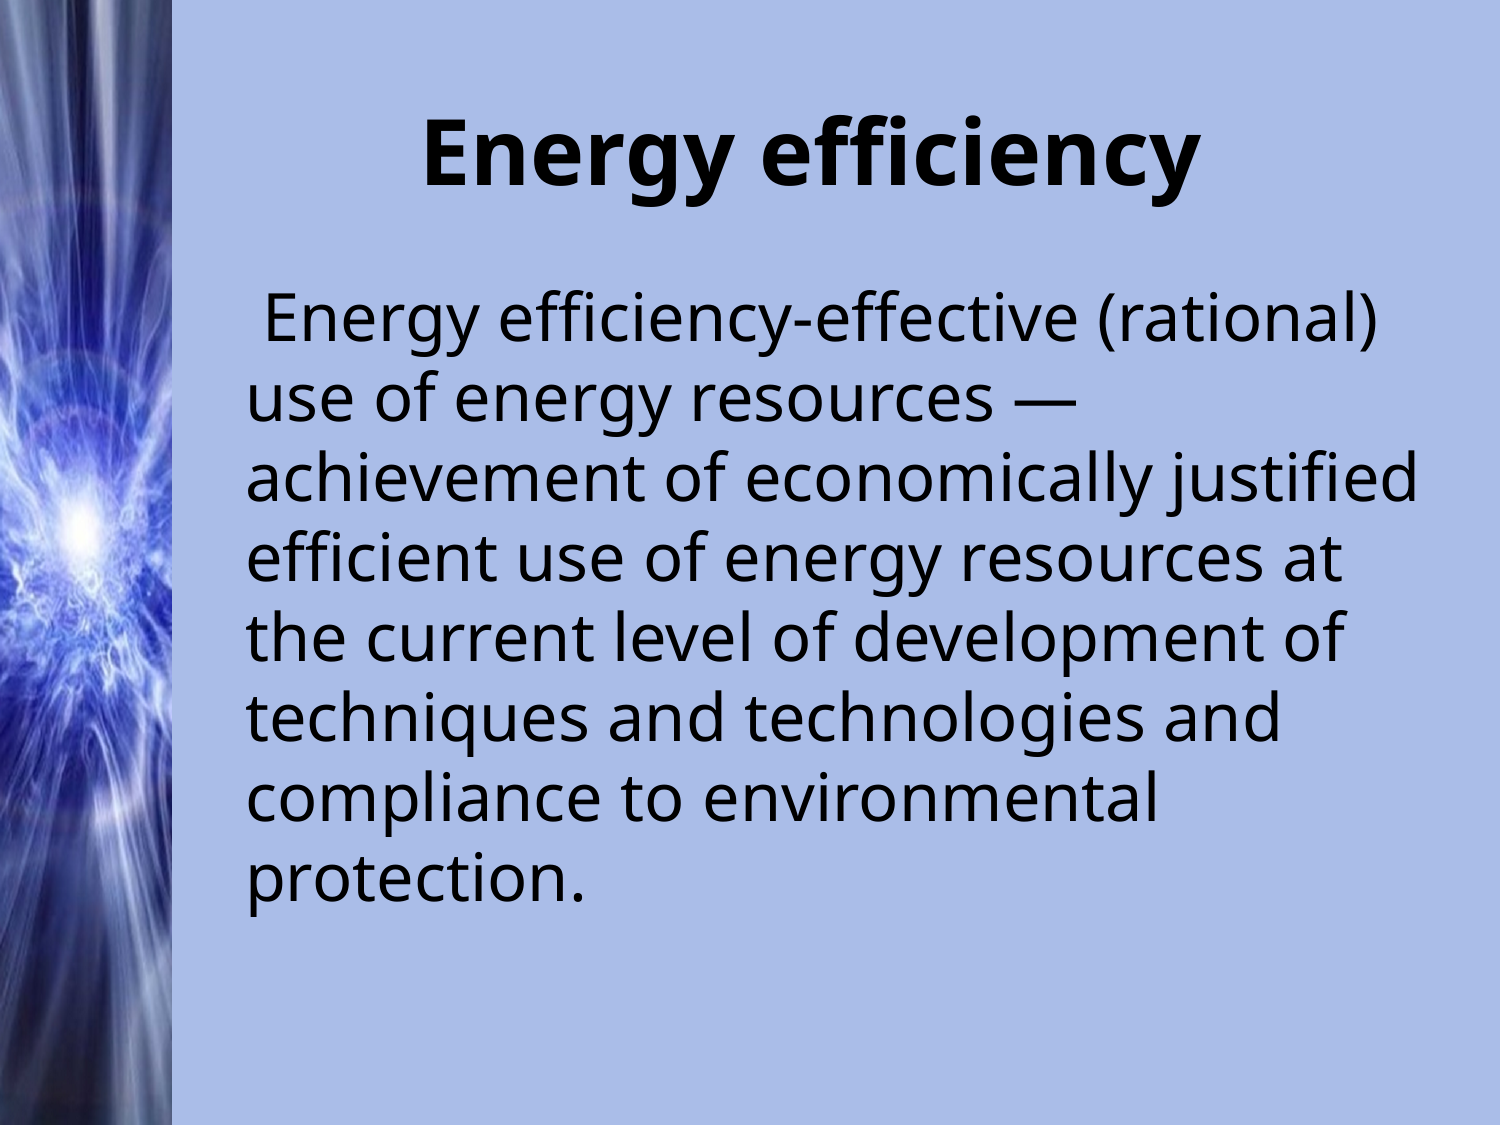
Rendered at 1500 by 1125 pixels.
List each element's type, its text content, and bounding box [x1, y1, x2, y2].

title Energy efficiency [194, 54, 1427, 243]
list Energy efficiency-effective (rational) use of energy resources — achievement of economically justified efficient use of energy resources at the current level of development of techniques and technologies and compliance to environmental protection. [230, 267, 1461, 1010]
picture [0, 0, 1500, 1125]
